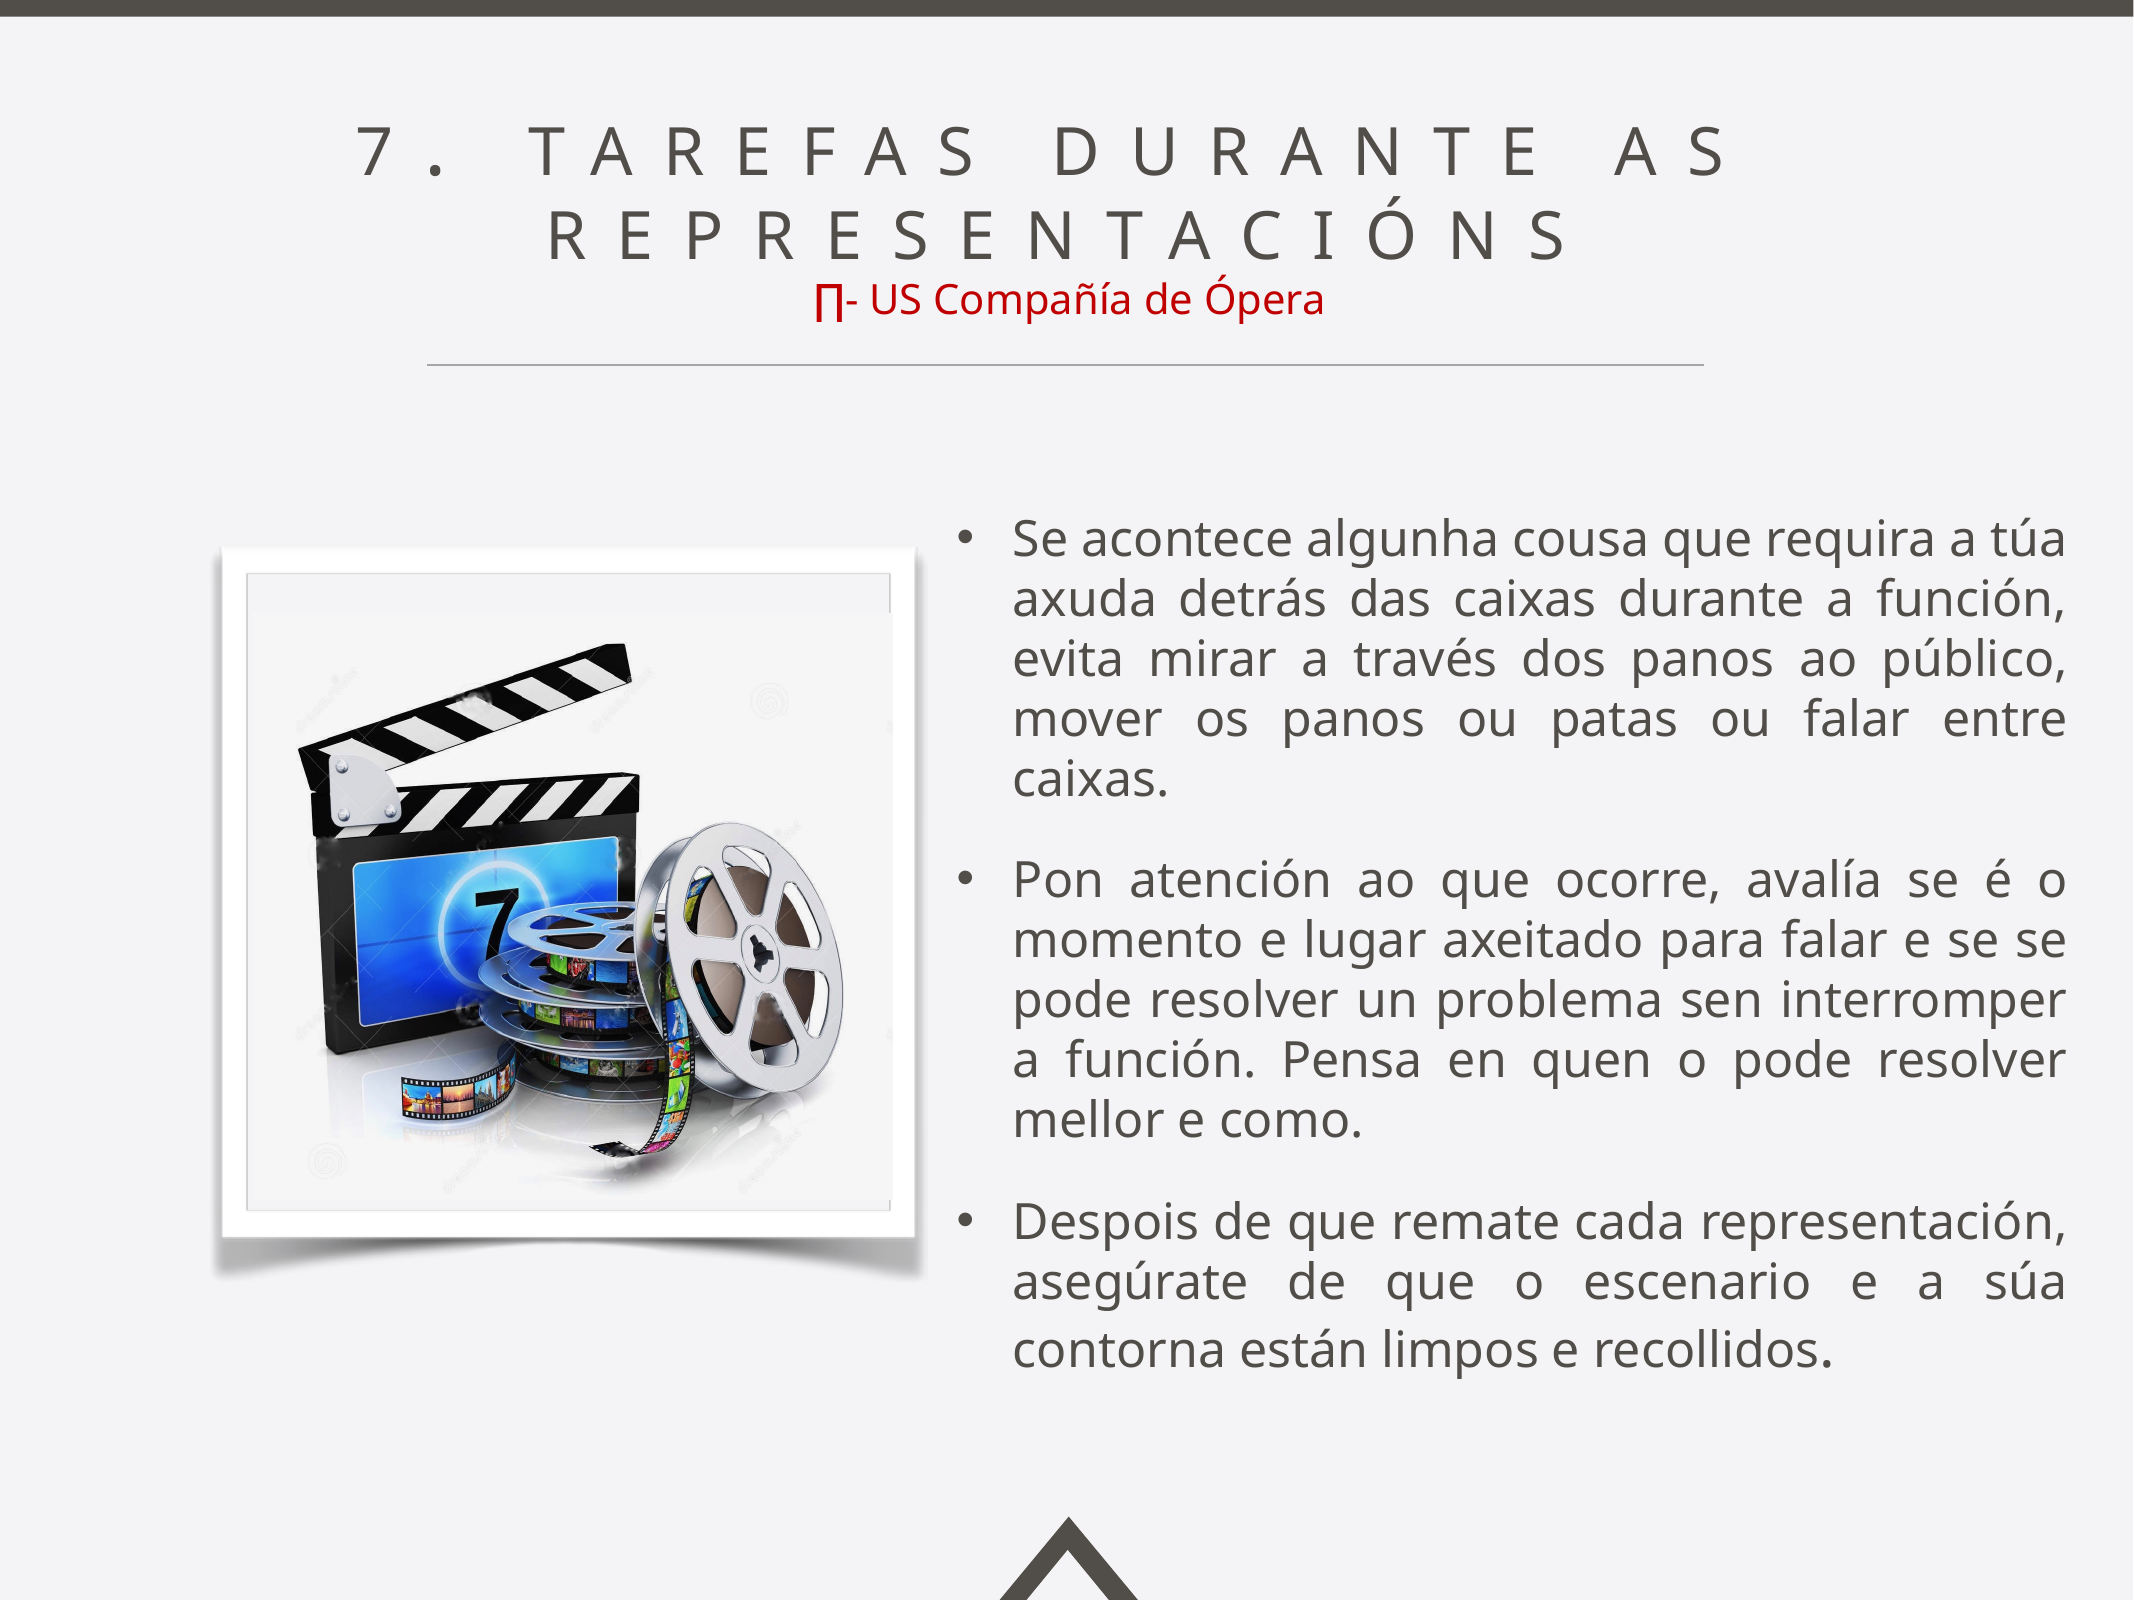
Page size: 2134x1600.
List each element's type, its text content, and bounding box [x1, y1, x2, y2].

list ∏- US Compañía de Ópera [429, 271, 1710, 340]
title 7. tarefas durante as representacións [42, 79, 2069, 273]
picture [210, 547, 928, 1286]
list Se acontece algunha cousa que requira a túa axuda detrás das caixas durante a función, evita mirar a través dos panos ao público, mover os panos ou patas ou falar entre caixas. Pon atención ao que ocorre, avalía se é o momento e lugar axeitado para falar e se se pode resolver un problema sen interromper a función. Pensa en quen o pode resolver mellor e como. Despois de que remate cada representación, asegúrate de que o escenario e a súa contorna están limpos e recollidos. [956, 505, 2069, 1520]
